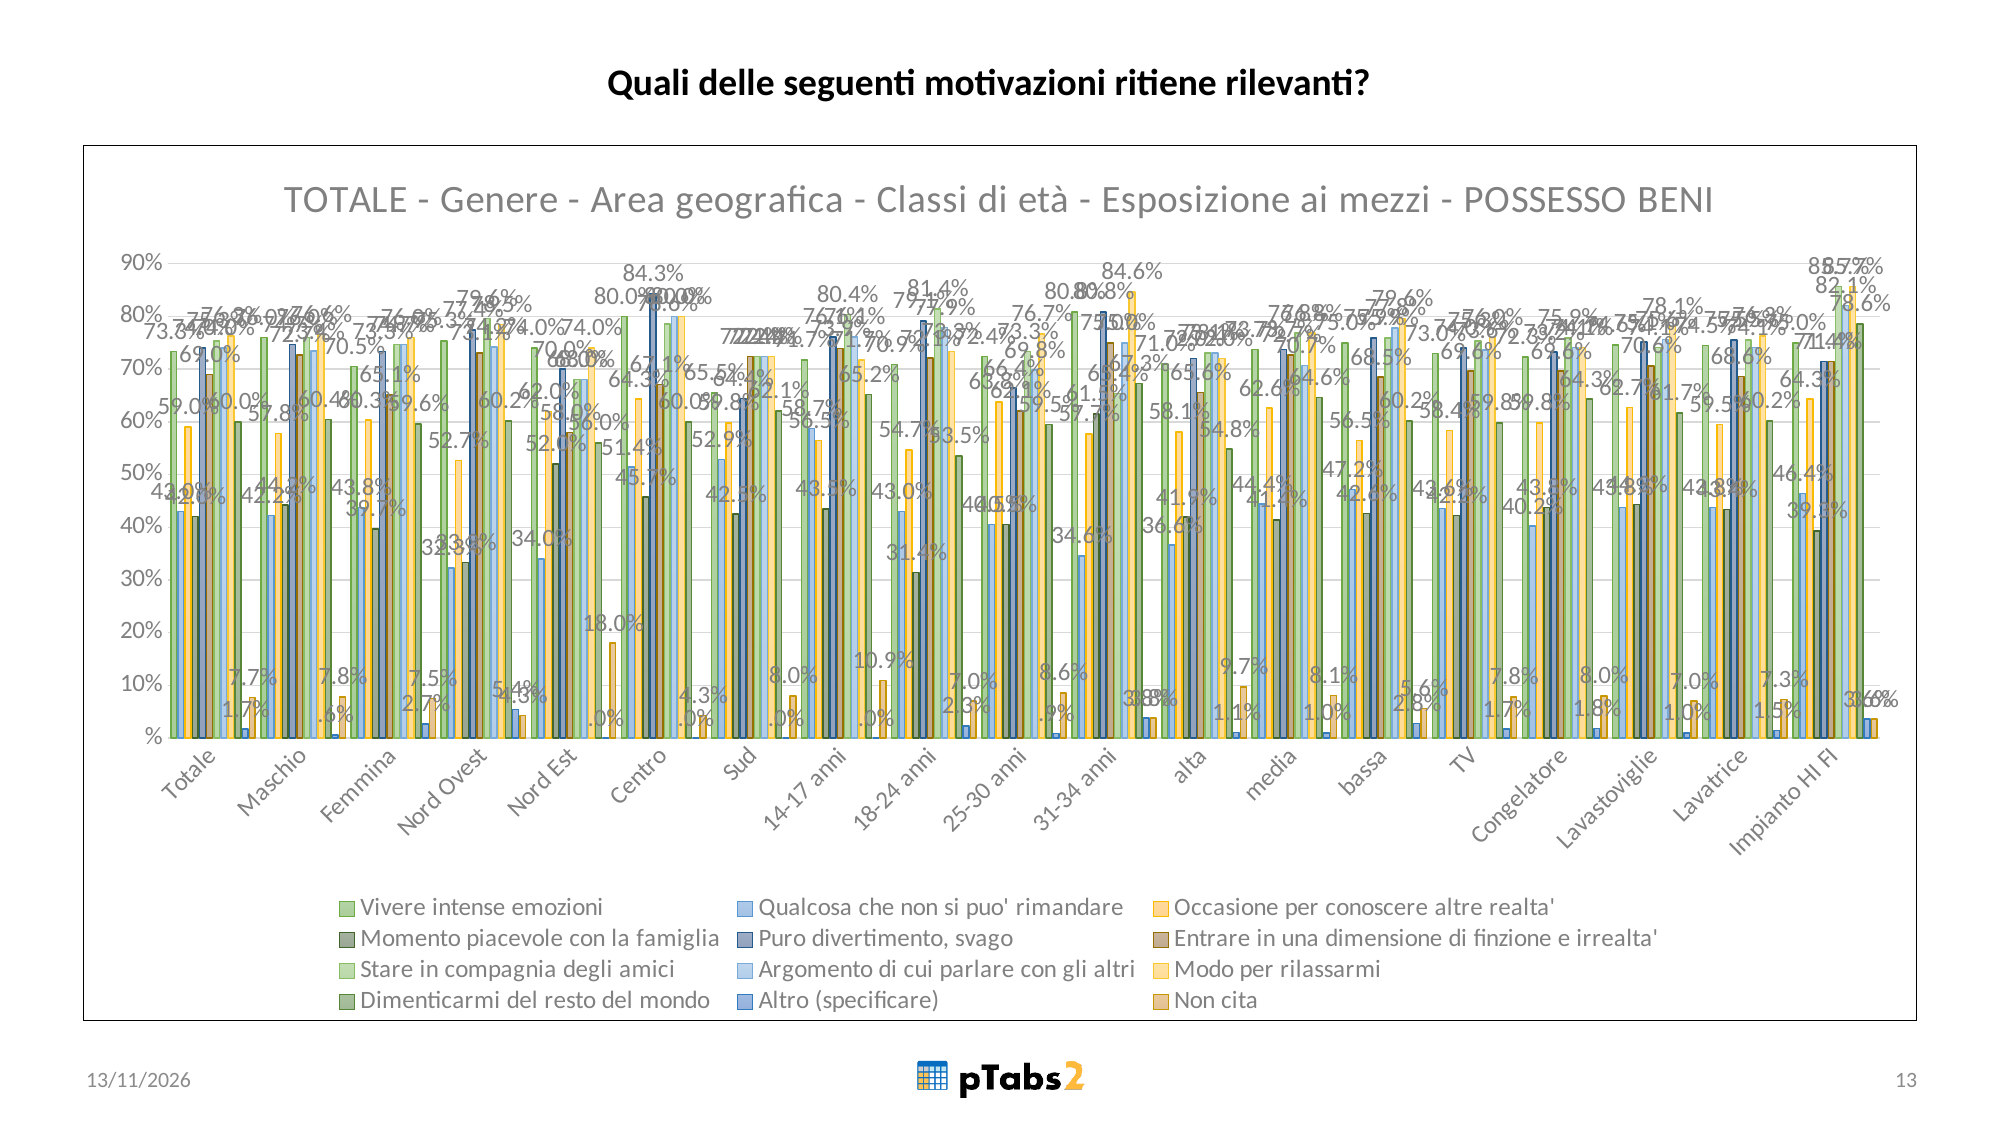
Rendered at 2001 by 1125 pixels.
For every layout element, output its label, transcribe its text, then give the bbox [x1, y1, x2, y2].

chart [83, 145, 1917, 1021]
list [913, 1058, 1087, 1100]
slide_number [70, 1055, 512, 1103]
title Quali delle seguenti motivazioni ritiene rilevanti? [104, 52, 1875, 115]
slide_number 13 [1482, 1055, 1933, 1103]
